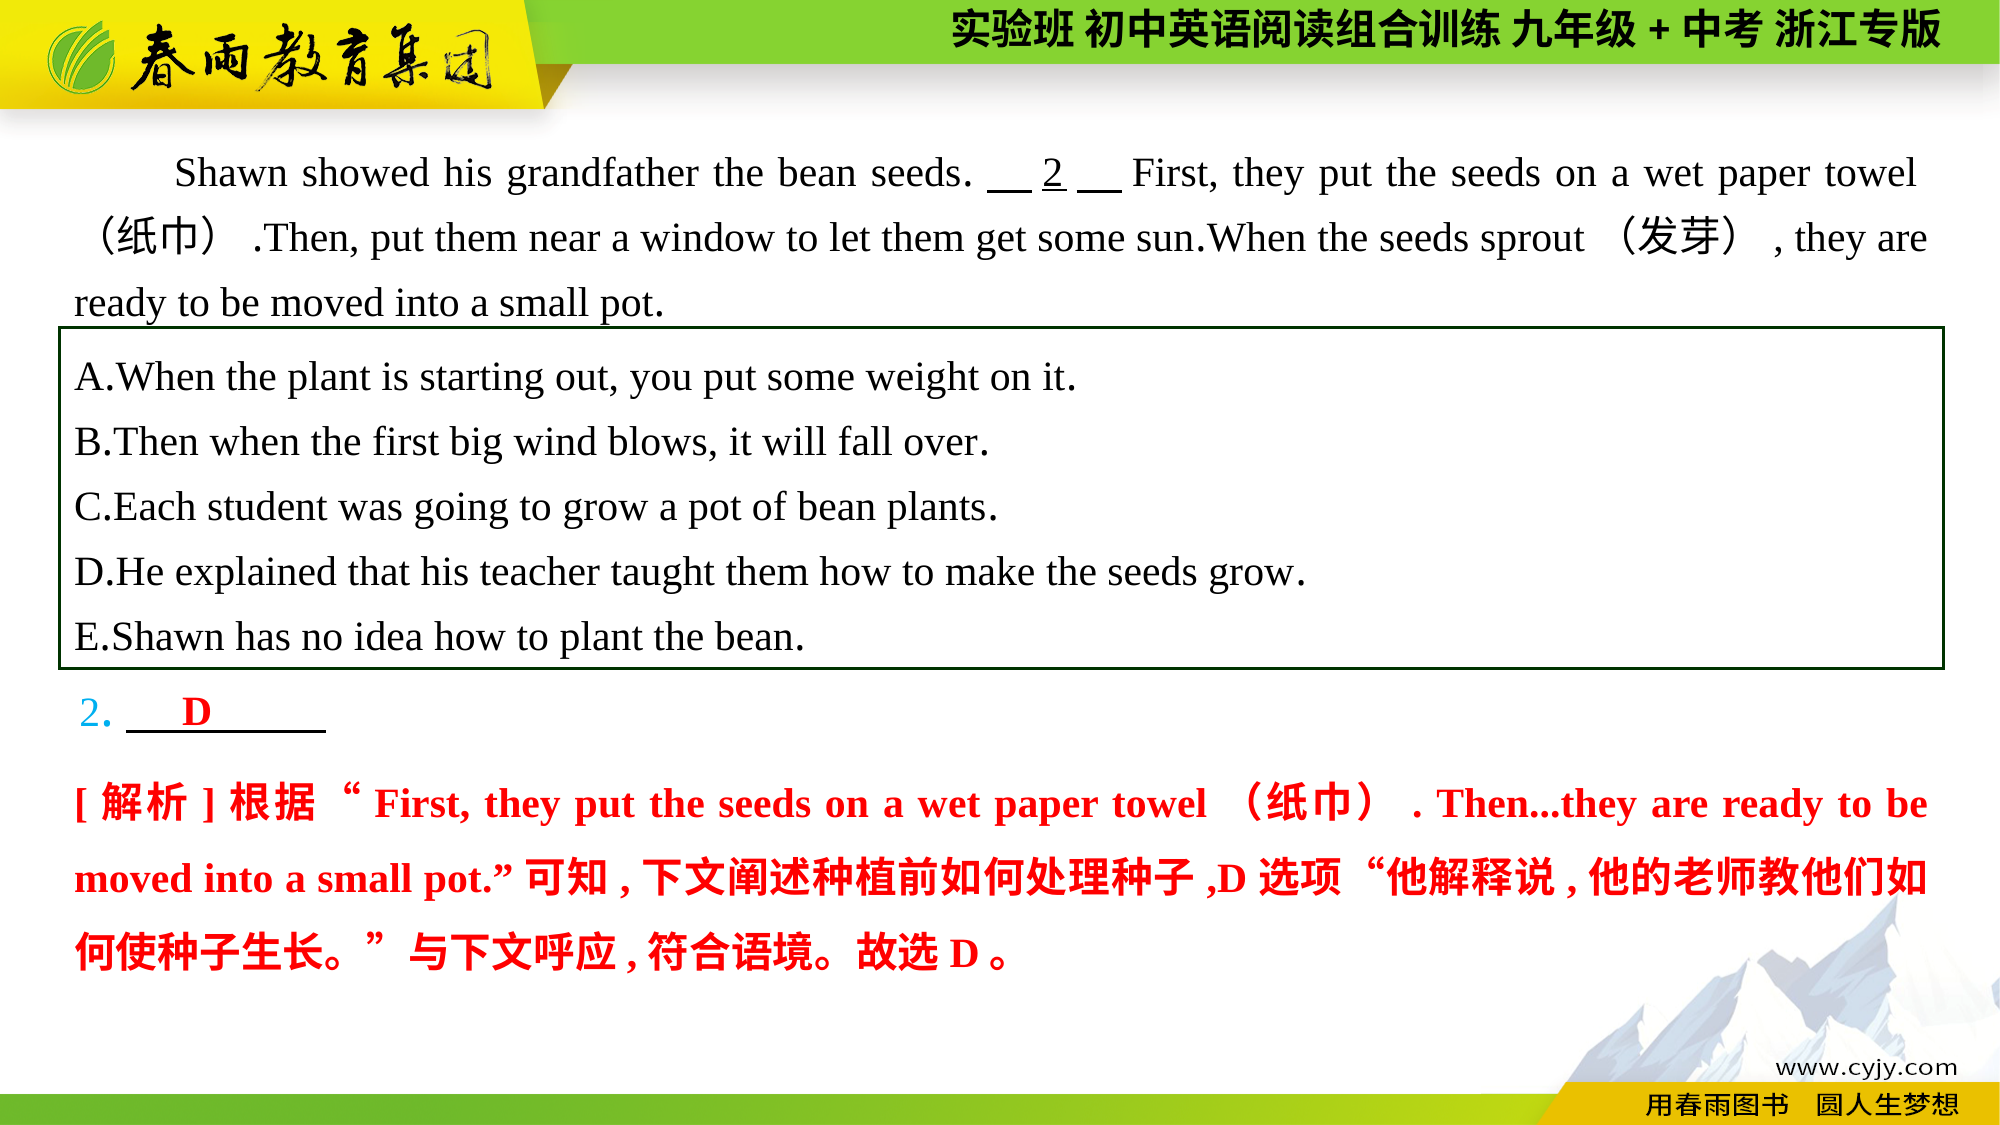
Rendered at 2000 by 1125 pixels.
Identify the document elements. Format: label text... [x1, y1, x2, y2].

text_box 2. [64, 668, 391, 743]
list Shawn showed his grandfather the bean seeds. 2 First, they put the seeds on a wet paper towel（纸巾）.Then, put them near a window to let them get some sun.When the seeds sprout（发芽）, they are ready to be moved into a small pot. [59, 122, 1944, 326]
text_box [59, 327, 1944, 669]
text_box [解析]根据“First, they put the seeds on a wet paper towel（纸巾）. Then...they are ready to be moved into a small pot.”可知,下文阐述种植前如何处理种子,D选项“他解释说,他的老师教他们如何使种子生长。”与下文呼应,符合语境。故选D。 [59, 743, 1944, 984]
picture [0, 0, 2000, 1125]
text_box D [167, 675, 228, 741]
